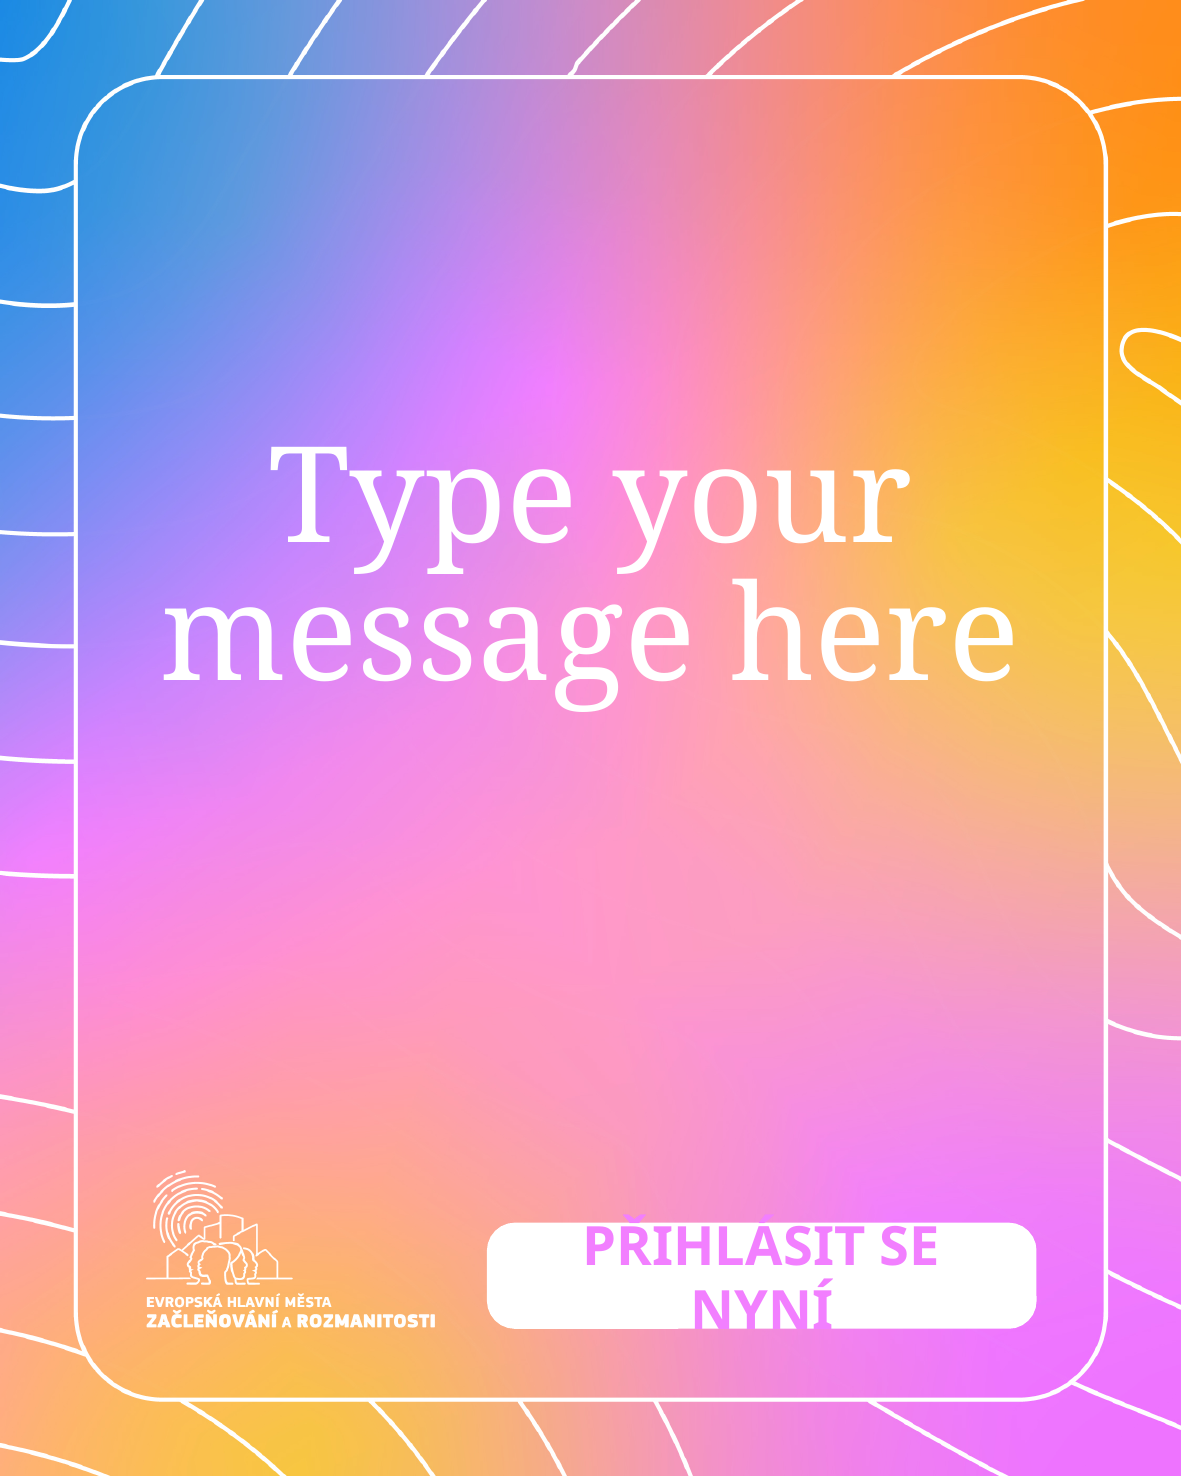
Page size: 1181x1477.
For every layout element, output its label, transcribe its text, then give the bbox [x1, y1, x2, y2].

text_box PŘIHLÁSIT SE NYNÍ [501, 1236, 1023, 1315]
picture [0, 0, 1181, 1476]
title Type your message here [88, 161, 1093, 977]
